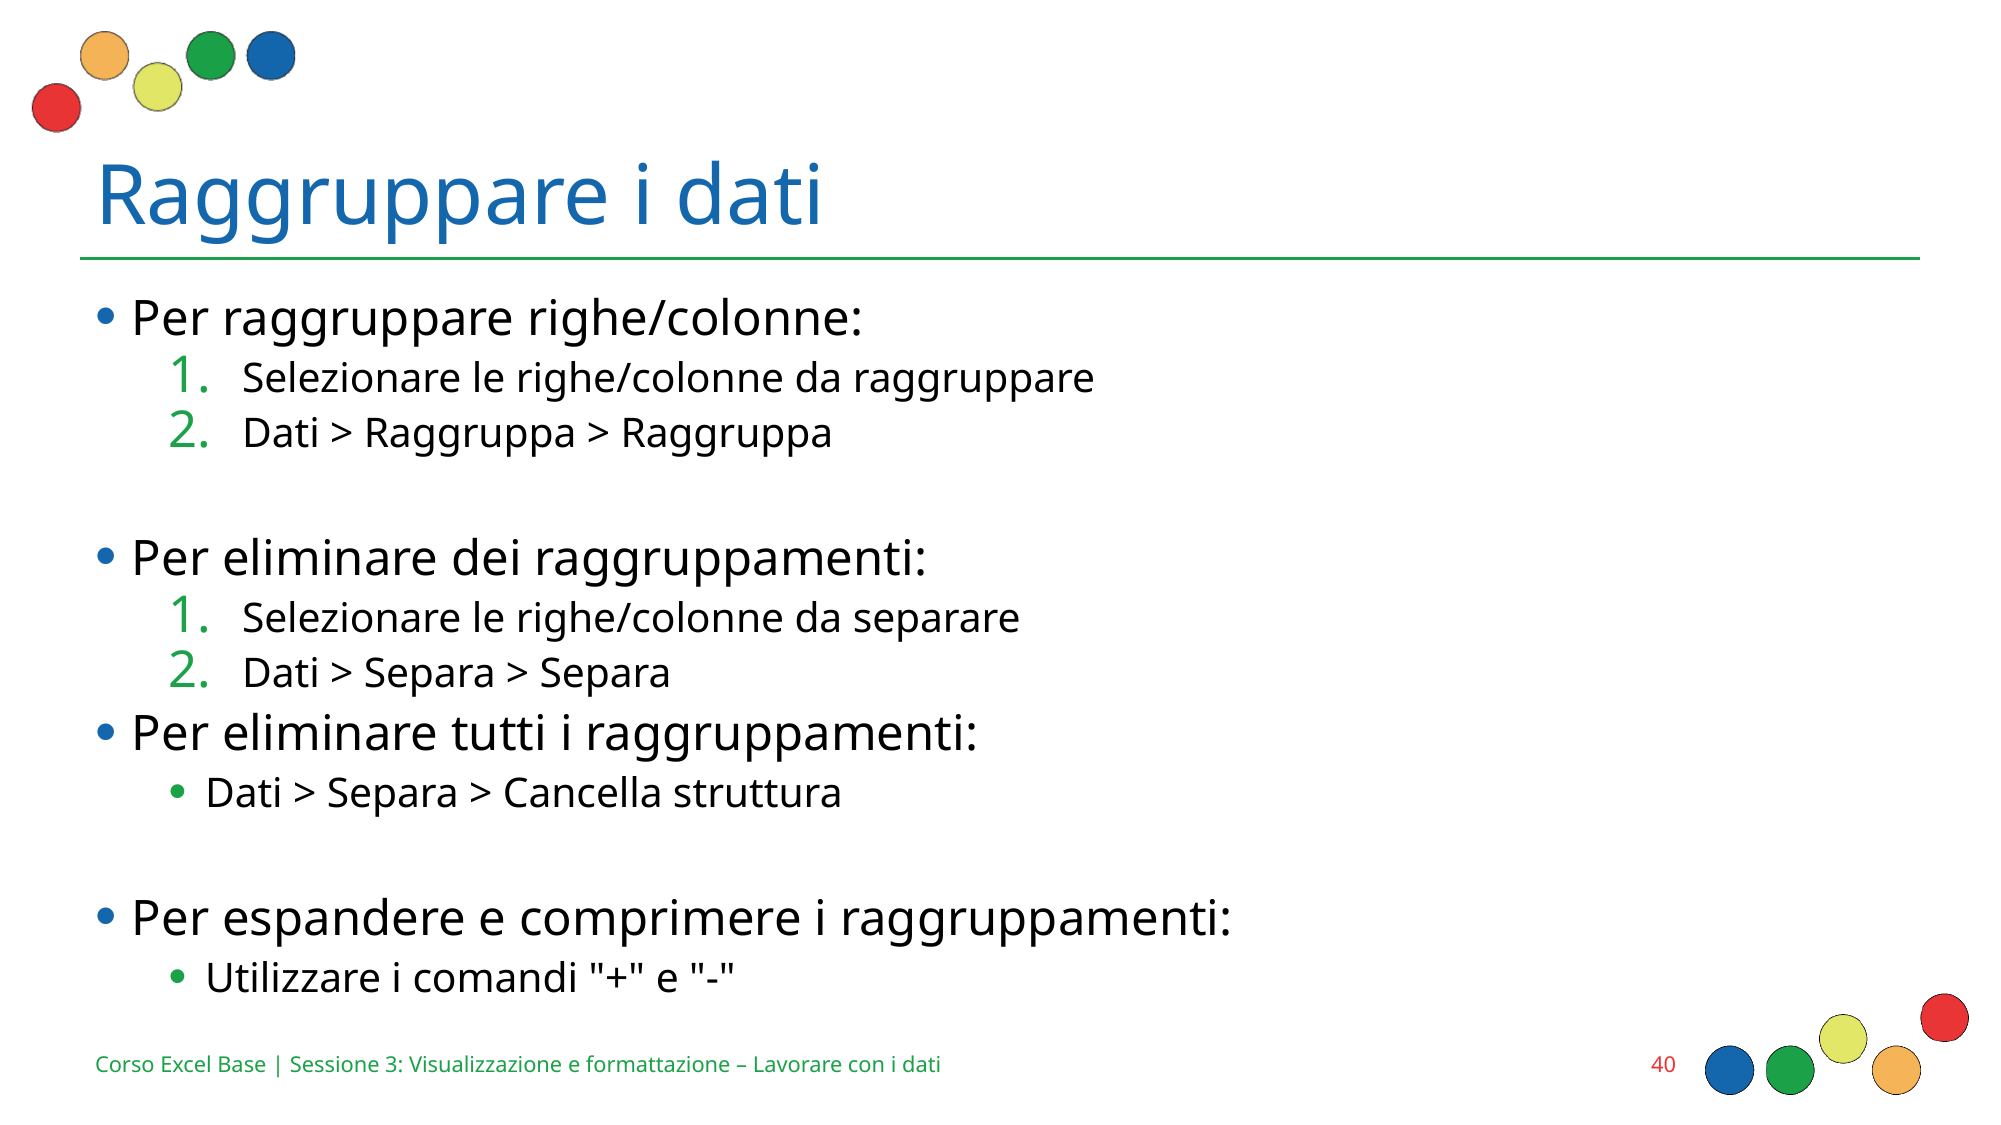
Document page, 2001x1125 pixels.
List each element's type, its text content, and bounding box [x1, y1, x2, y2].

title Raggruppare i dati [80, 123, 1920, 259]
slide_number 40 [1583, 1035, 1692, 1096]
footer Corso Excel Base | Sessione 3: Visualizzazione e formattazione – Lavorare con i dati [80, 1035, 1571, 1096]
picture [1704, 990, 1971, 1096]
list Per raggruppare righe/colonne: Selezionare le righe/colonne da raggruppare Dati > Raggruppa > Raggruppa Per eliminare dei raggruppamenti: Selezionare le righe/colonne da separare Dati > Separa > Separa Per eliminare tutti i raggruppamenti: Dati > Separa > Cancella struttura Per espandere e comprimere i raggruppamenti: Utilizzare i comandi "+" e "-" [80, 278, 1920, 1011]
picture [29, 30, 295, 135]
